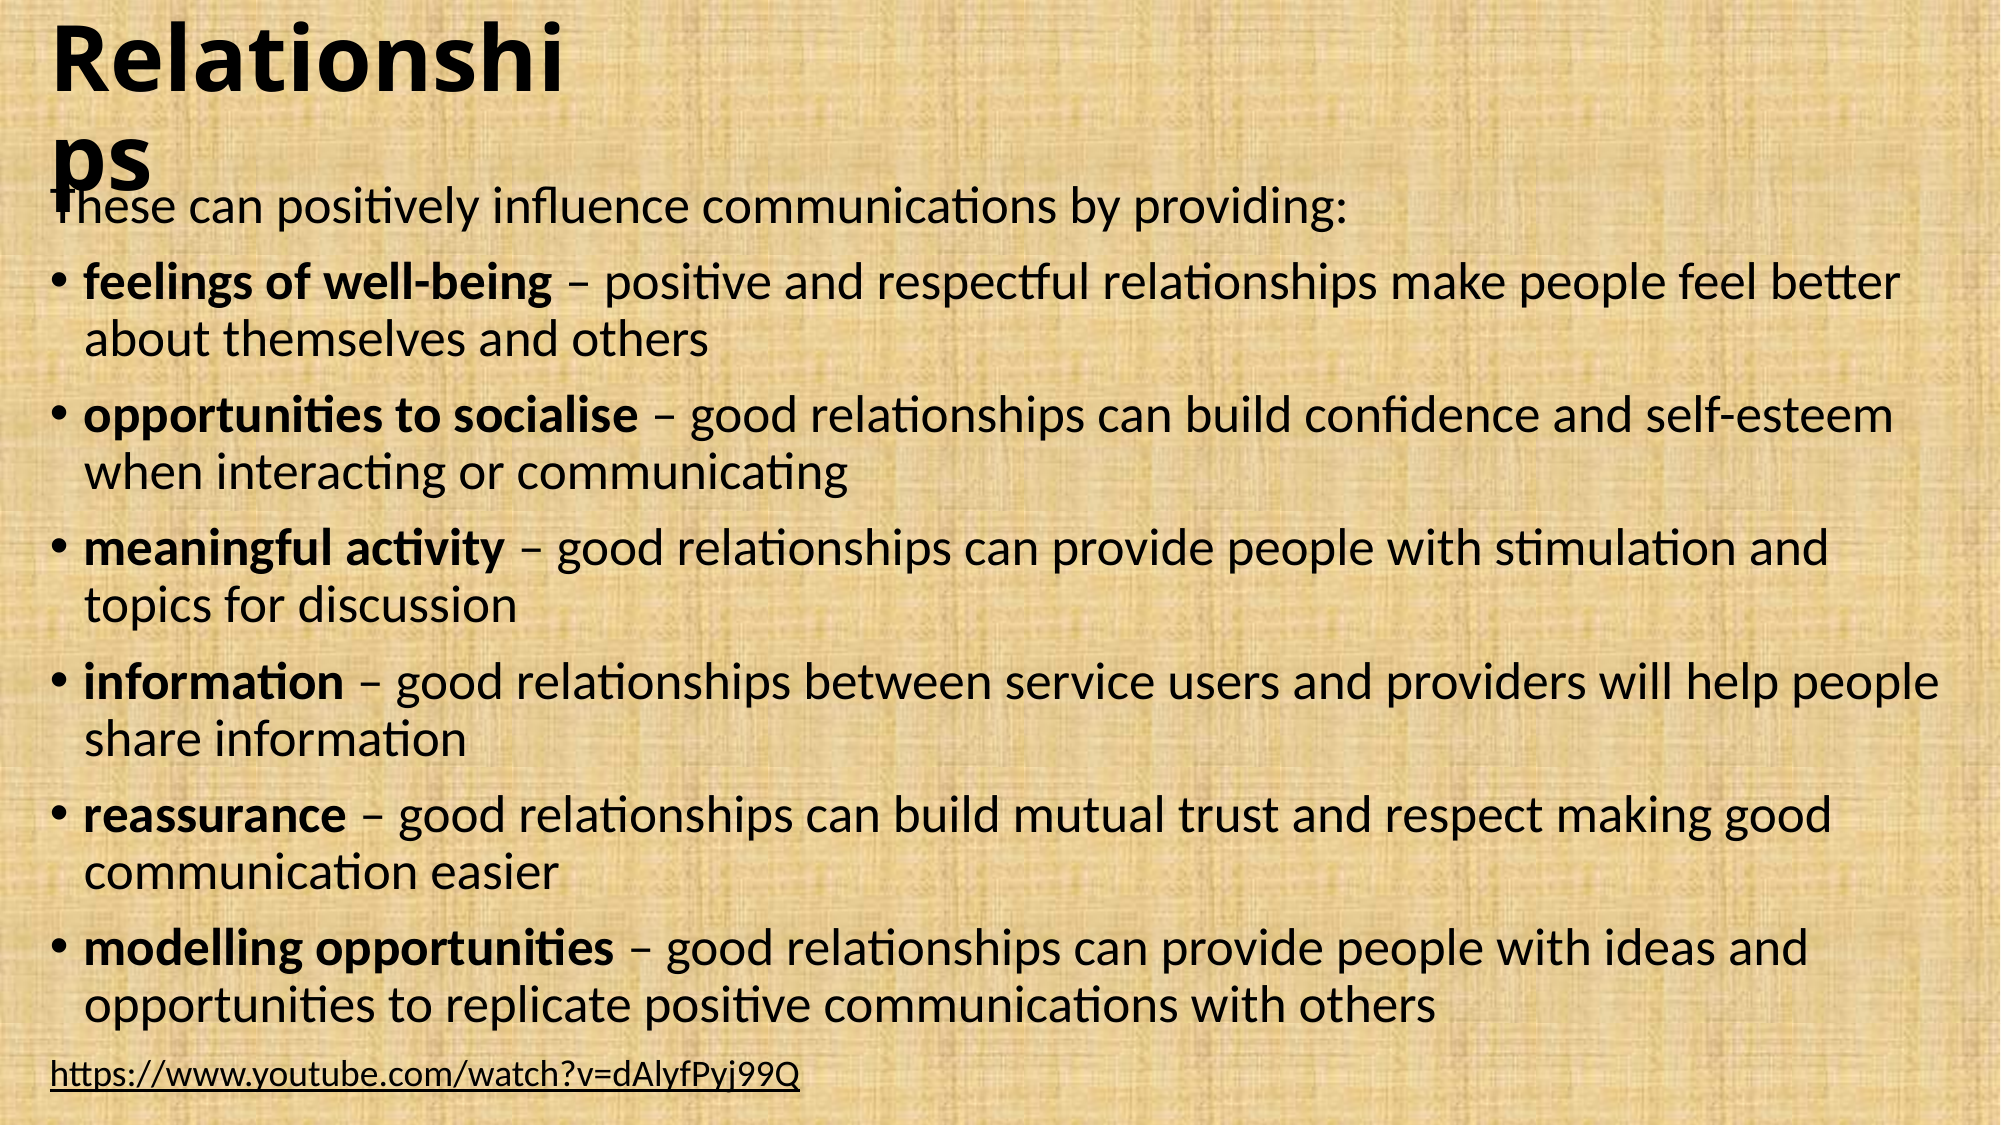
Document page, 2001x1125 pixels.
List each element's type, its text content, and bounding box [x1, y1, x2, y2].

list These can positively influence communications by providing: feelings of well-being – positive and respectful relationships make people feel better about themselves and others opportunities to socialise – good relationships can build confidence and self-esteem when interacting or communicating meaningful activity – good relationships can provide people with stimulation and topics for discussion information – good relationships between service users and providers will help people share information reassurance – good relationships can build mutual trust and respect making good communication easier modelling opportunities – good relationships can provide people with ideas and opportunities to replicate positive communications with others [34, 169, 1966, 1043]
picture [0, 0, 2001, 1125]
text_box https://www.youtube.com/watch?v=dAlyfPyj99Q [34, 1042, 1039, 1102]
title Relationships [34, 53, 606, 169]
